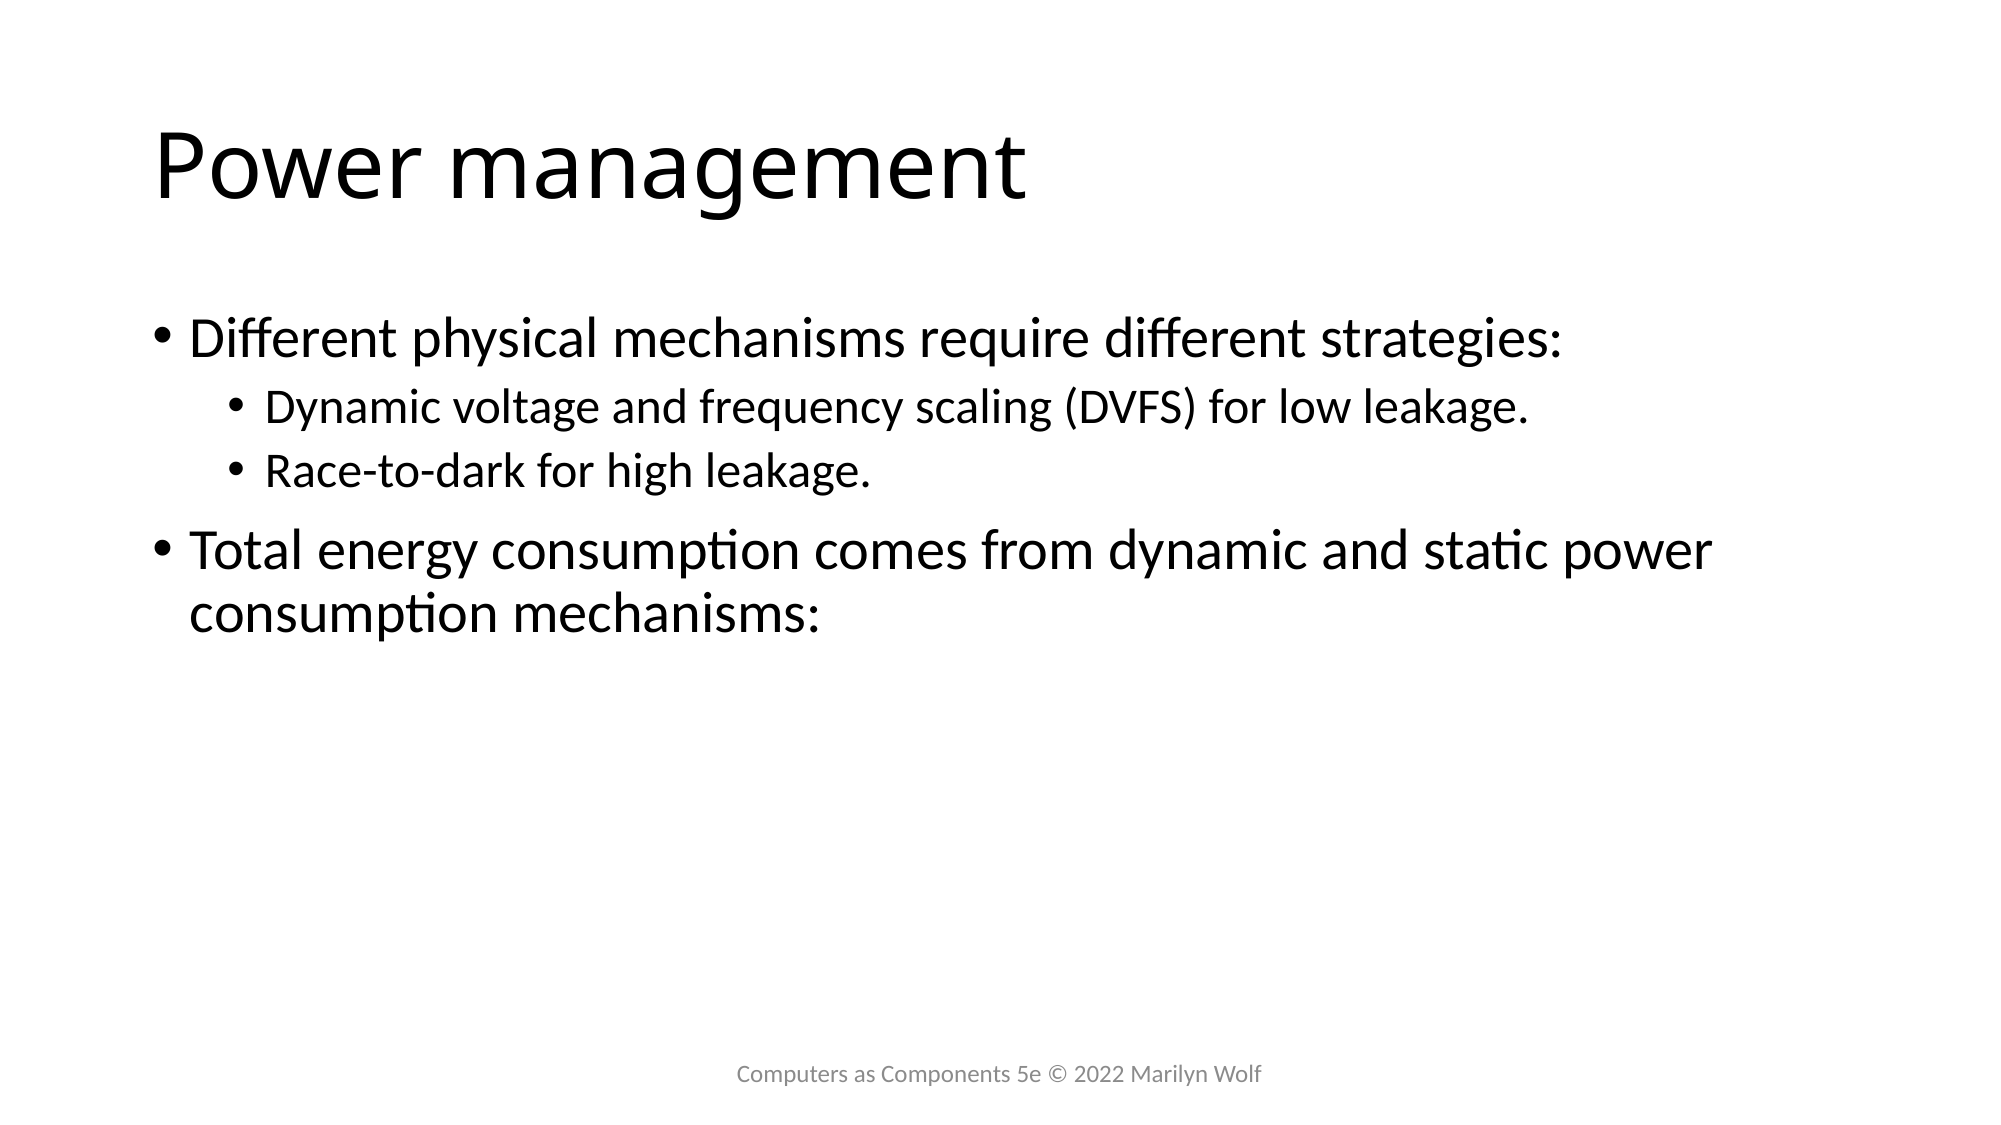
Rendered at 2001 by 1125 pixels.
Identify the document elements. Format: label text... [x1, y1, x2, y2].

footer Computers as Components 5e © 2022 Marilyn Wolf [662, 1042, 1338, 1103]
title Power management [137, 59, 1863, 278]
